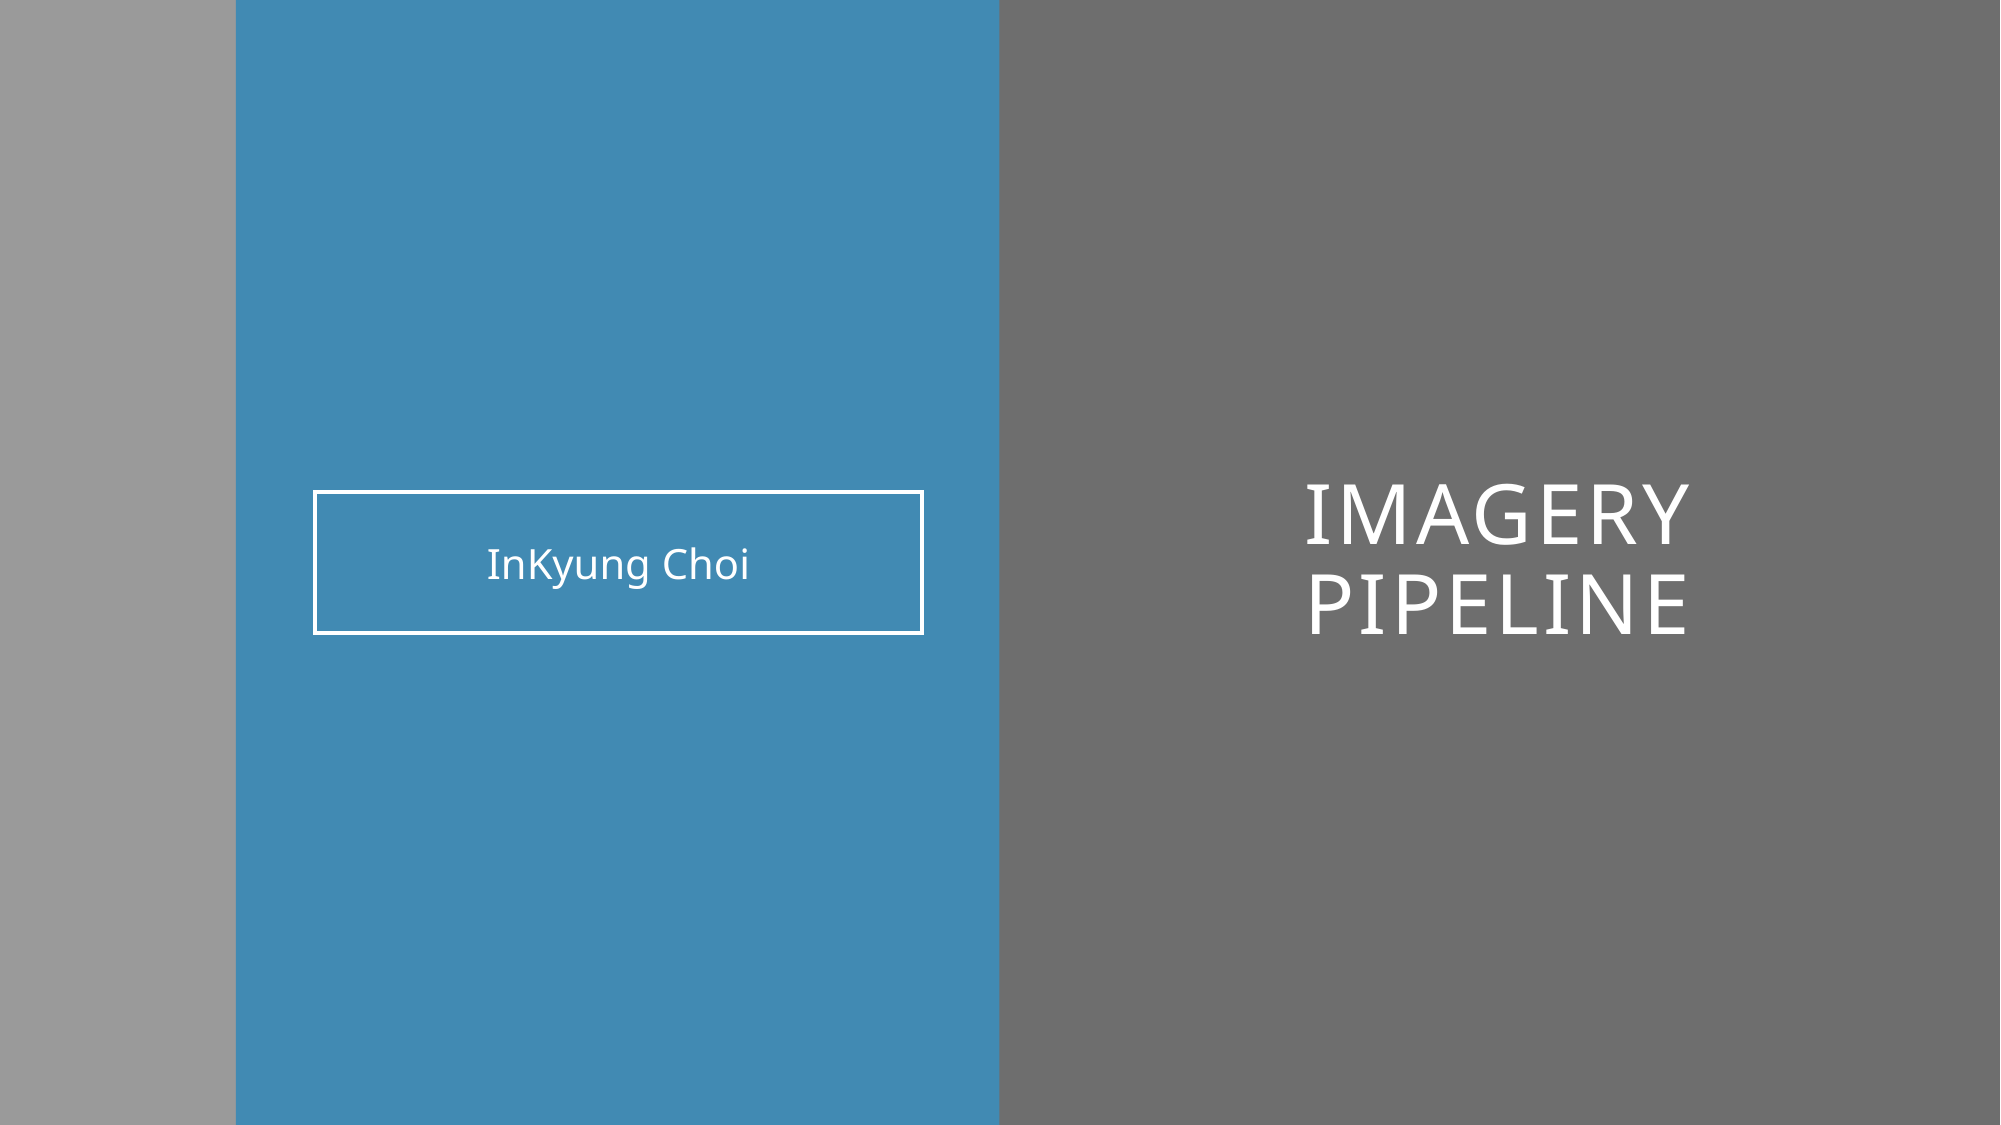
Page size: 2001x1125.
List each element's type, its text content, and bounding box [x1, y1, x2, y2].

subtitle InKyung Choi [314, 491, 923, 634]
text_box [235, 0, 1000, 1125]
title Imagery Pipeline [1128, 159, 1871, 966]
text_box [0, 0, 235, 1125]
